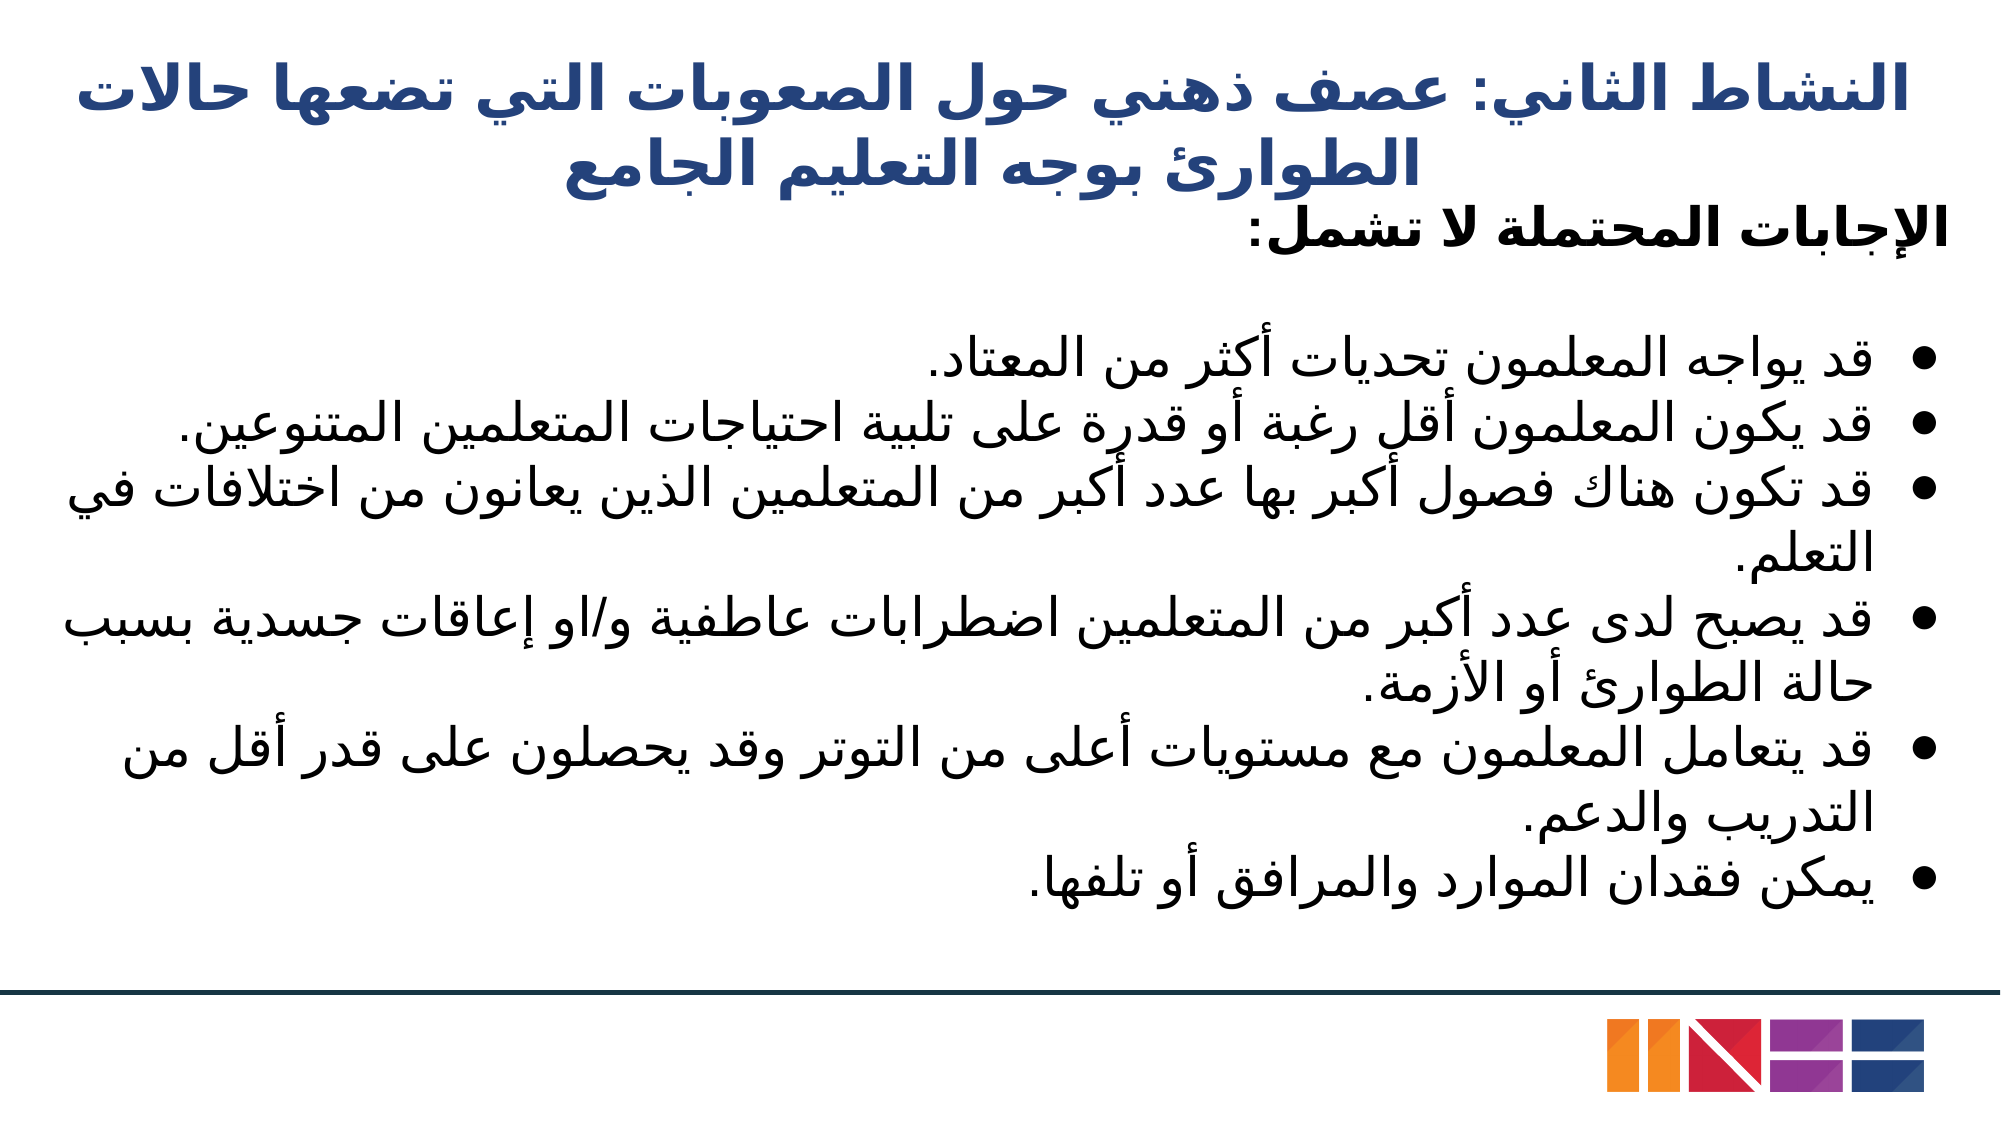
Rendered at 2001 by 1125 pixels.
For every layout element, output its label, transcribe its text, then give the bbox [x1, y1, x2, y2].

picture [1607, 1019, 1924, 1092]
title النشاط الثاني: عصف ذهني حول الصعوبات التي تضعها حالات الطوارئ بوجه التعليم الجامع [31, 28, 1957, 145]
list الإجابات المحتملة لا تشمل: قد يواجه المعلمون تحديات أكثر من المعتاد. قد يكون المعلمون أقل رغبة أو قدرة على تلبية احتياجات المتعلمين المتنوعين. قد تكون هناك فصول أكبر بها عدد أكبر من المتعلمين الذين يعانون من اختلافات في التعلم. قد يصبح لدى عدد أكبر من المتعلمين اضطرابات عاطفية و/او إعاقات جسدية بسبب حالة الطوارئ أو الأزمة. قد يتعامل المعلمون مع مستويات أعلى من التوتر وقد يحصلون على قدر أقل من التدريب والدعم. يمكن فقدان الموارد والمرافق أو تلفها. [31, 172, 1971, 974]
